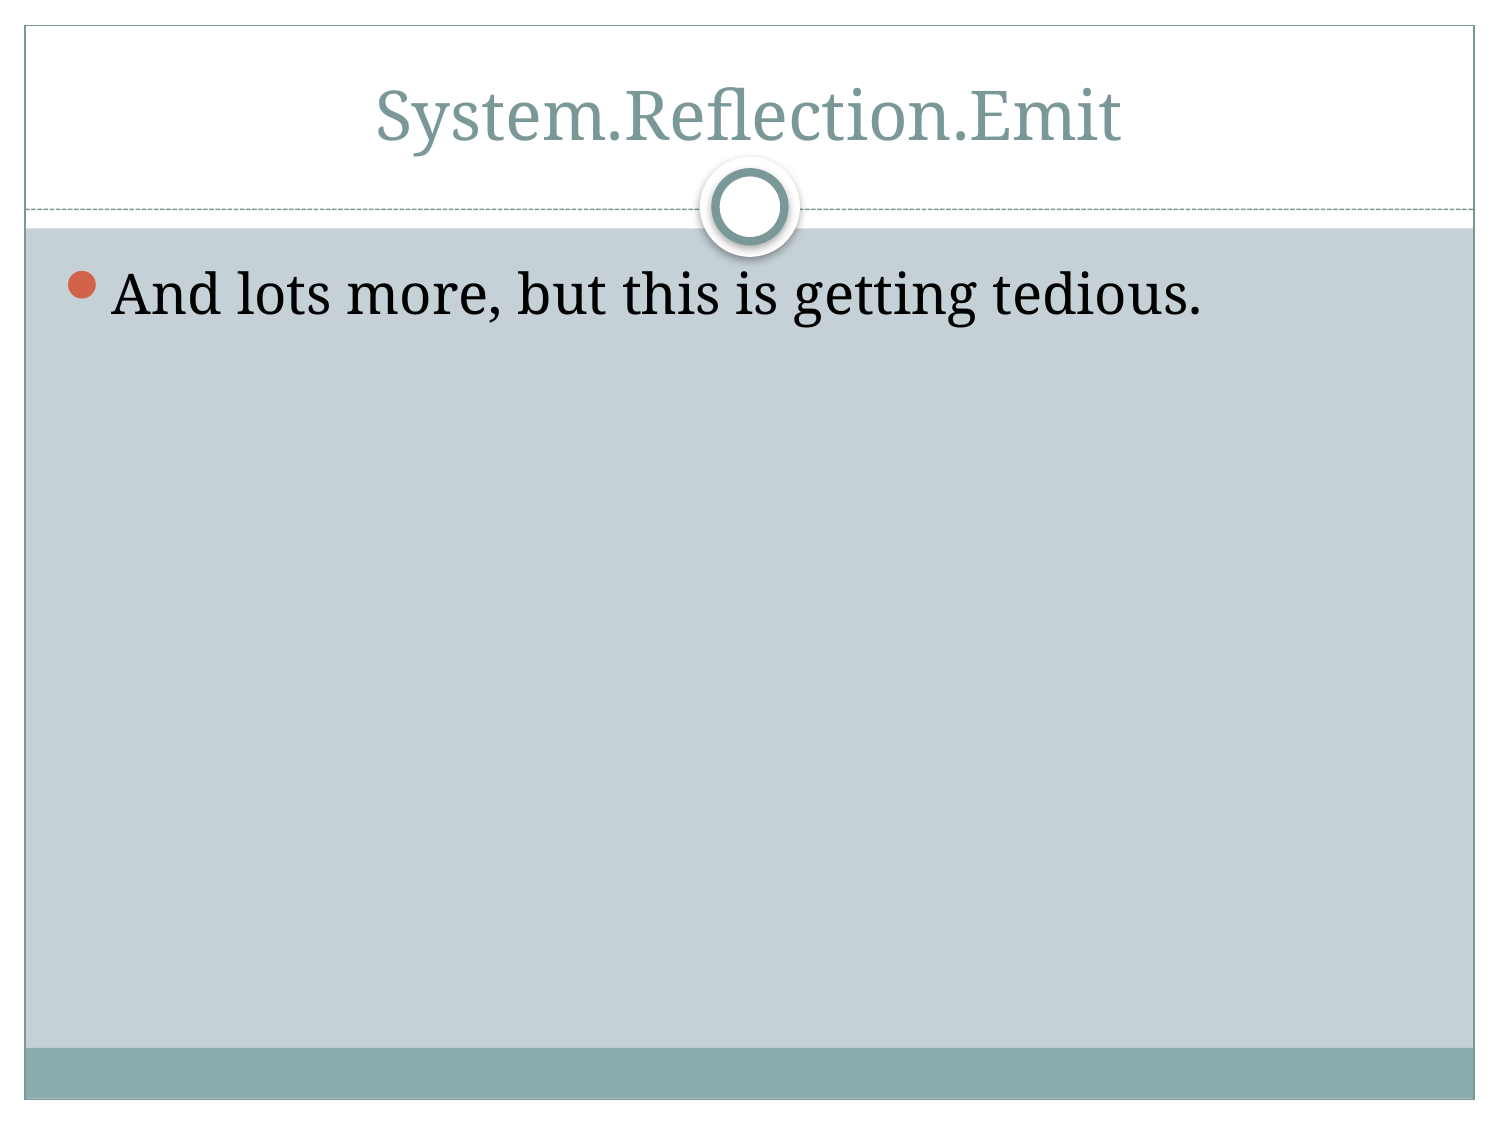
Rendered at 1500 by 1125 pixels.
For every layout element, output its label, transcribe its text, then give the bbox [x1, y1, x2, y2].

list And lots more, but this is getting tedious. [49, 250, 1445, 1001]
title System.Reflection.Emit [49, 37, 1450, 162]
